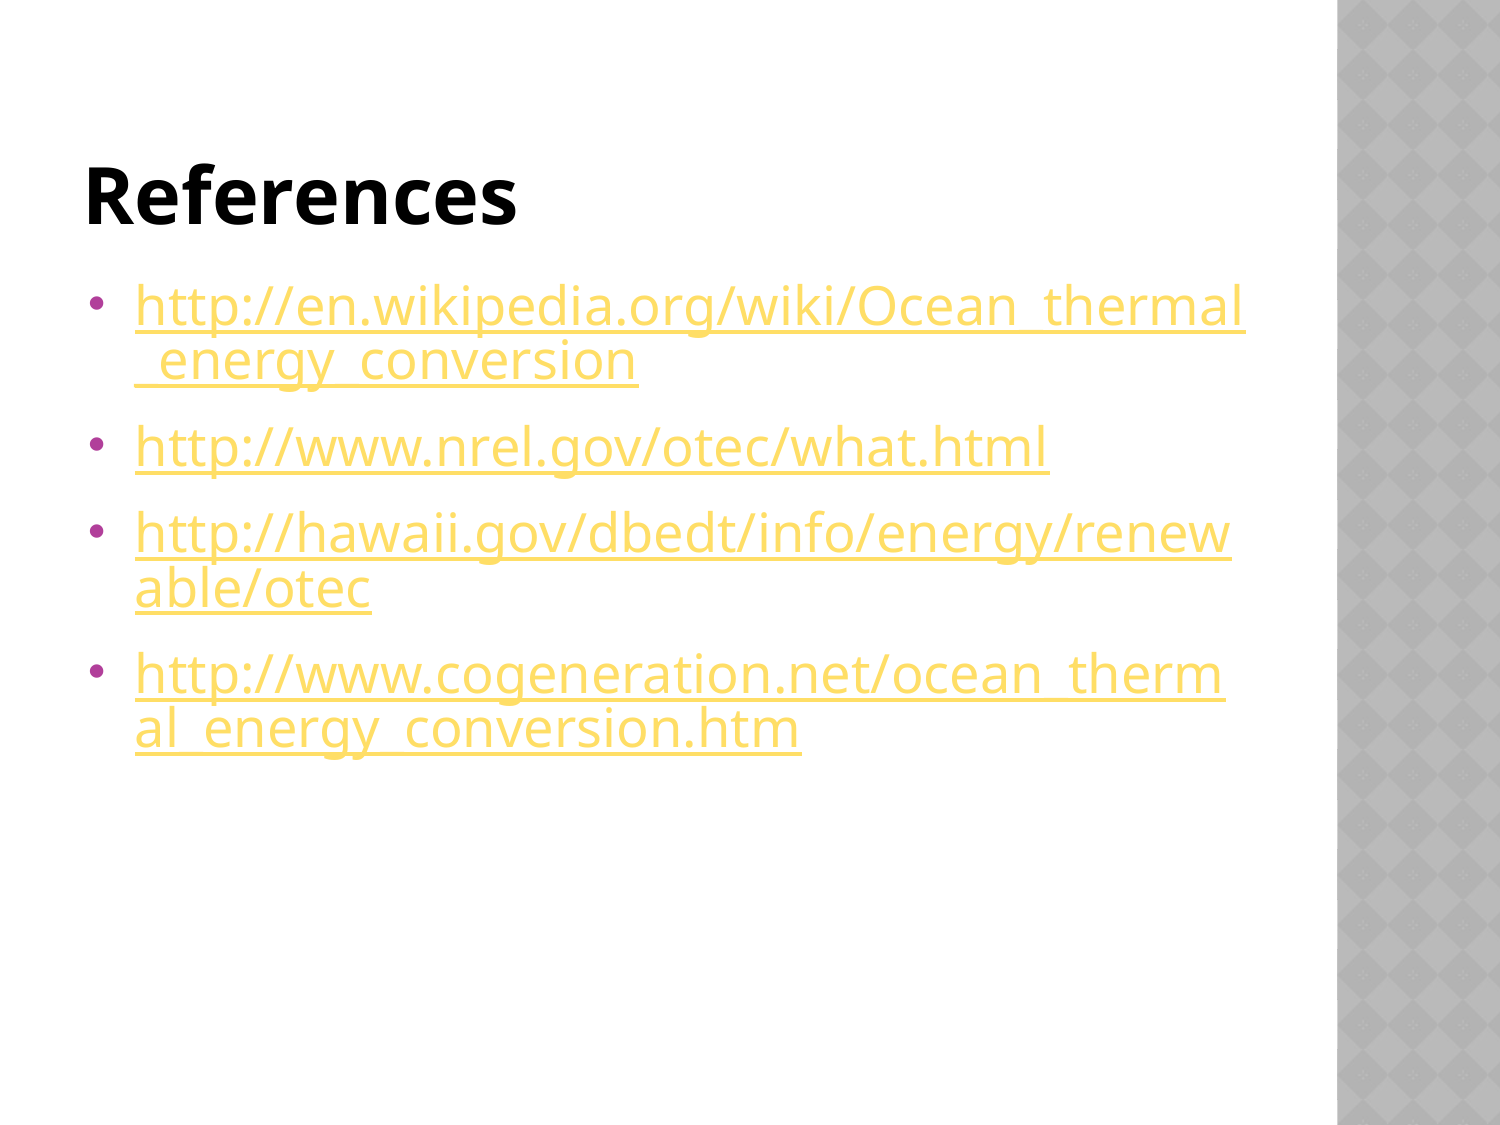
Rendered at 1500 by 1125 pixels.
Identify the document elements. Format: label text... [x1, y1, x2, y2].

title References [75, 52, 1263, 241]
list http://en.wikipedia.org/wiki/Ocean_thermal_energy_conversion http://www.nrel.gov/otec/what.html http://hawaii.gov/dbedt/info/energy/renewable/otec http://www.cogeneration.net/ocean_thermal_energy_conversion.htm [74, 263, 1263, 1060]
